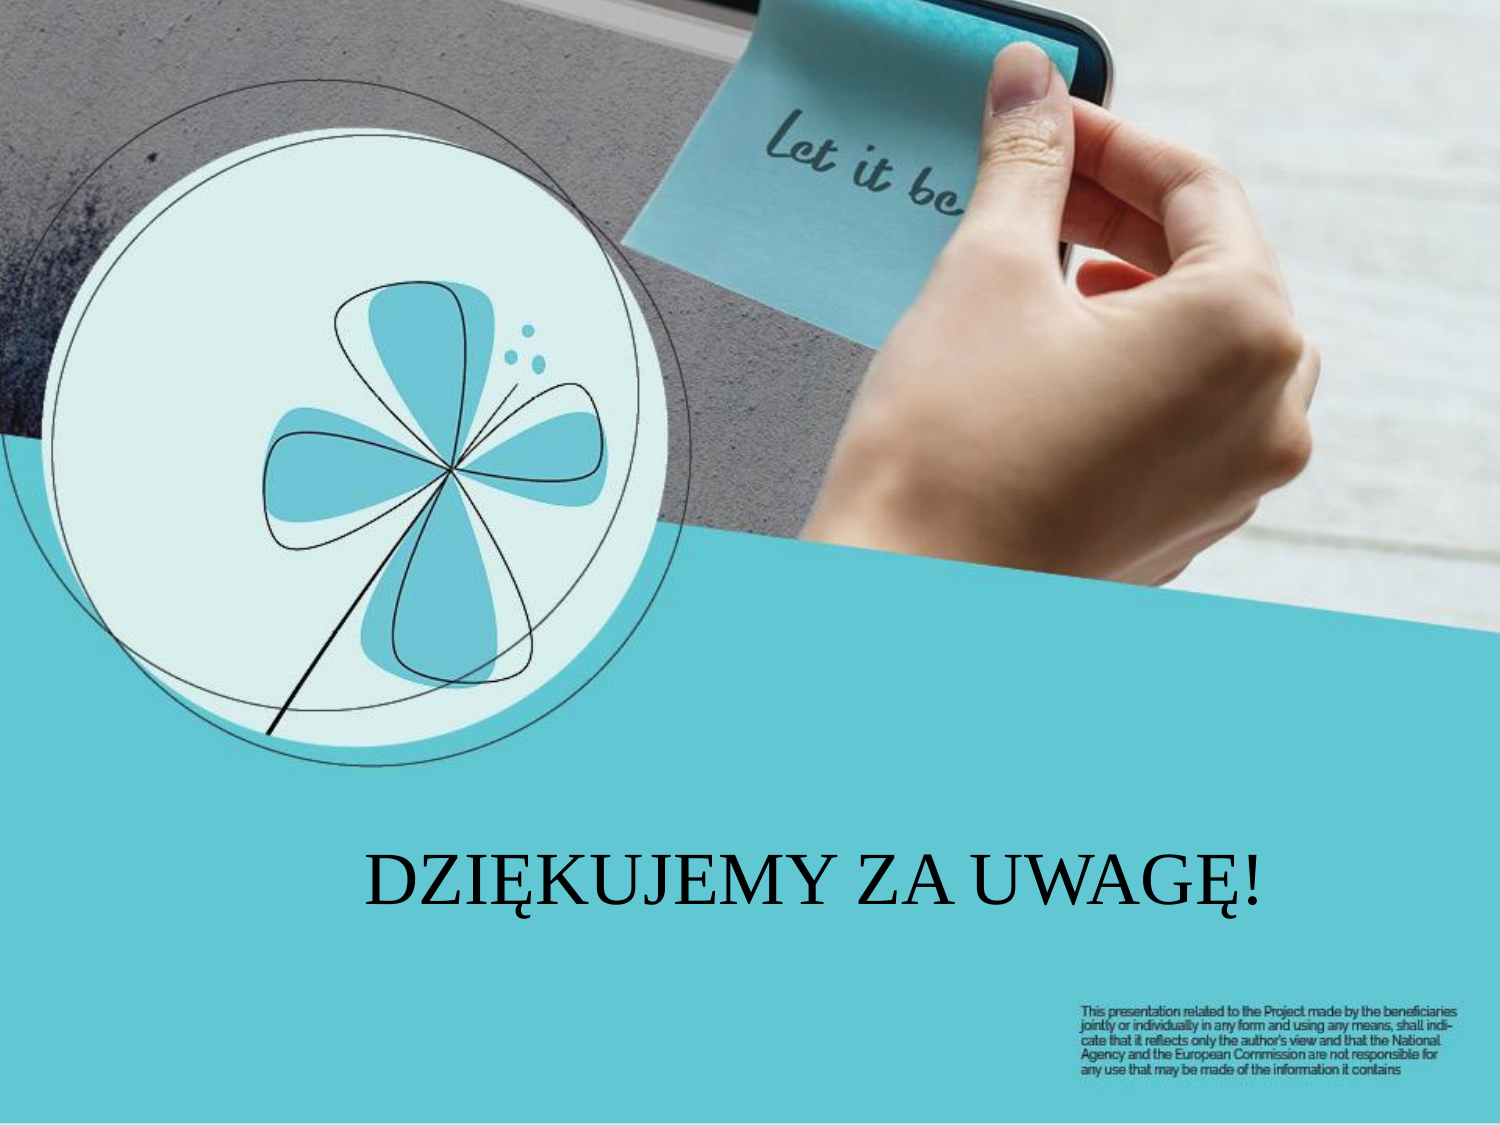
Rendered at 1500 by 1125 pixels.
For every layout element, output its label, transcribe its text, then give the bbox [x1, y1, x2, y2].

picture [0, 0, 1500, 1125]
text_box DZIĘKUJEMY ZA UWAGĘ! [312, 822, 1319, 928]
